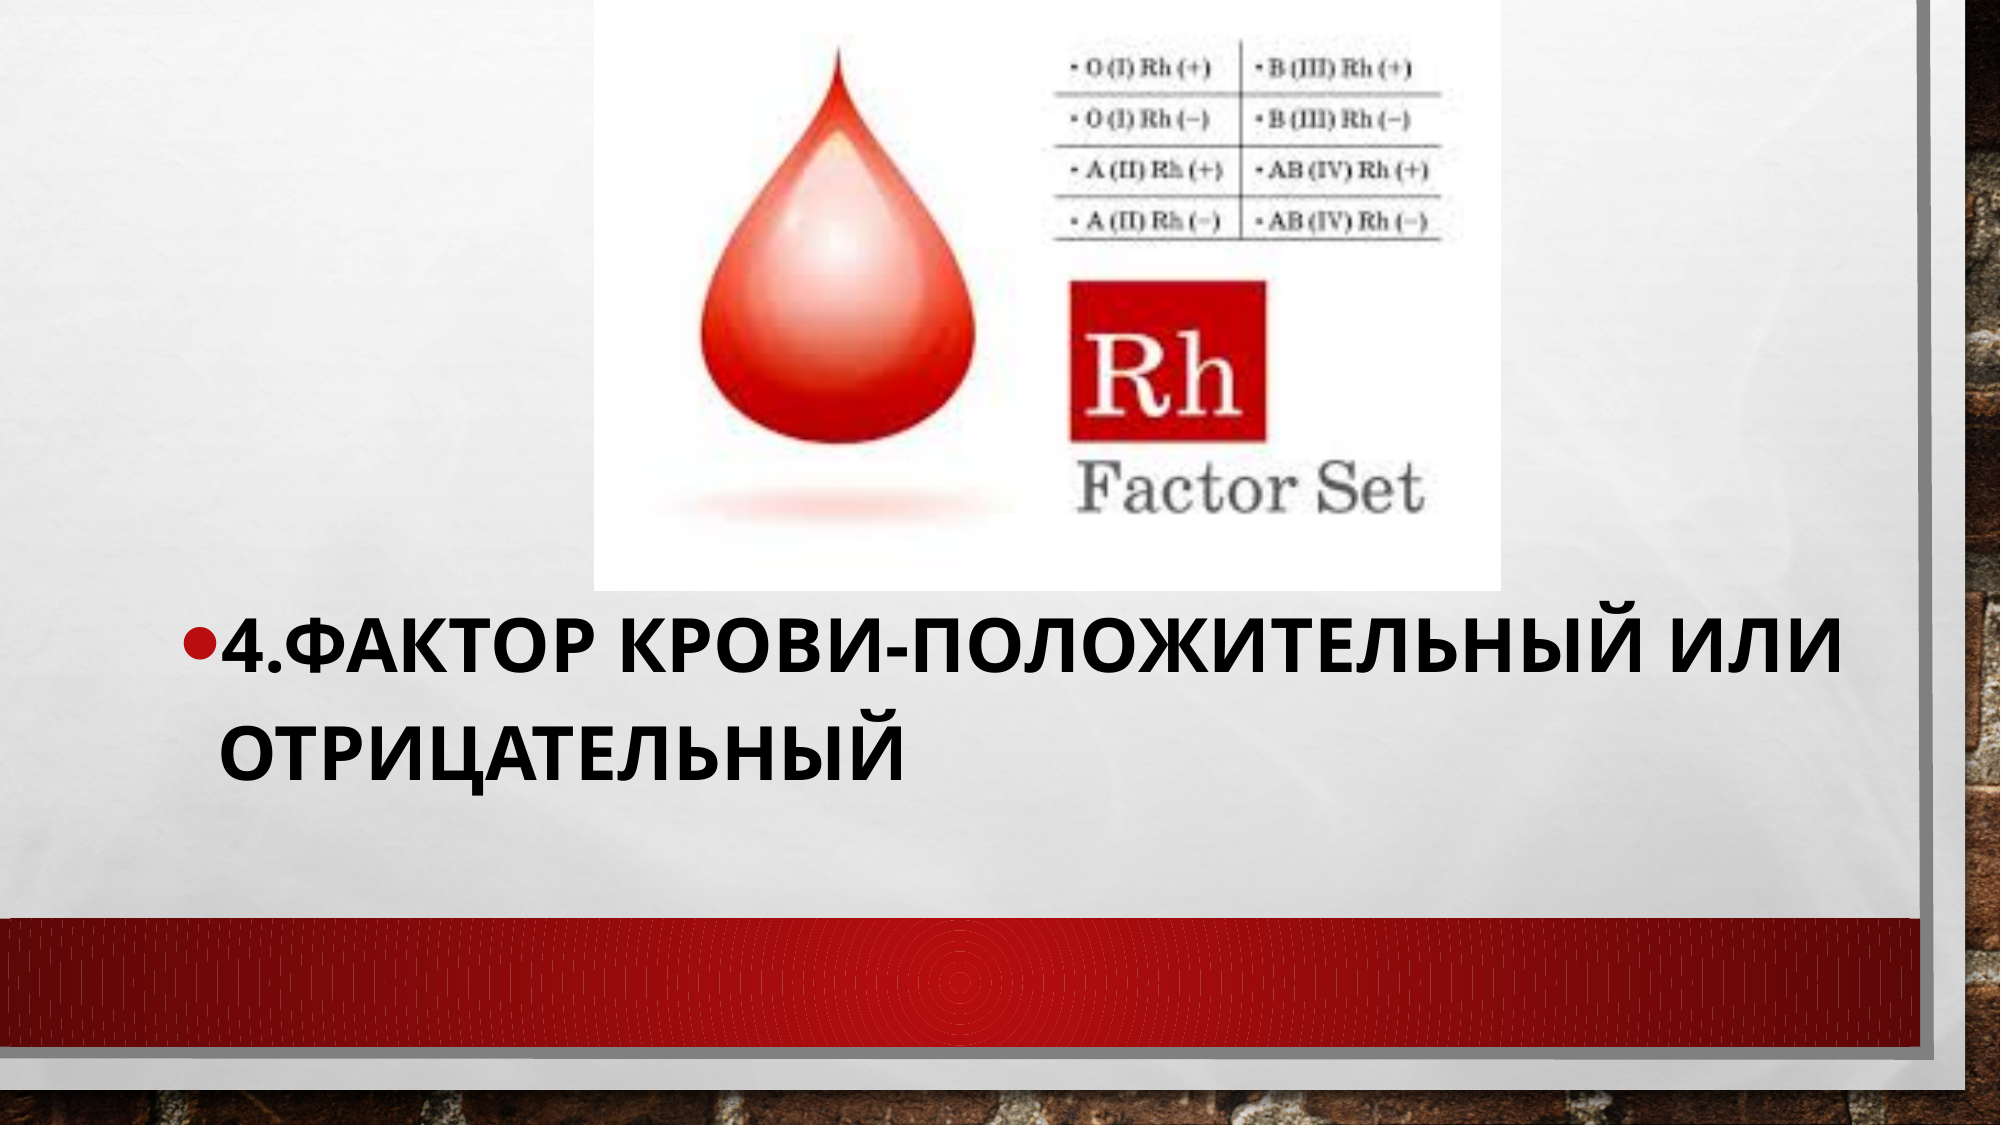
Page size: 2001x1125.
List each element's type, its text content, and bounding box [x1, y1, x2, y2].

list 4.Фактор крови-положительный или отрицательный [164, 0, 1890, 836]
picture [593, 0, 1501, 591]
picture [0, 0, 2000, 1125]
